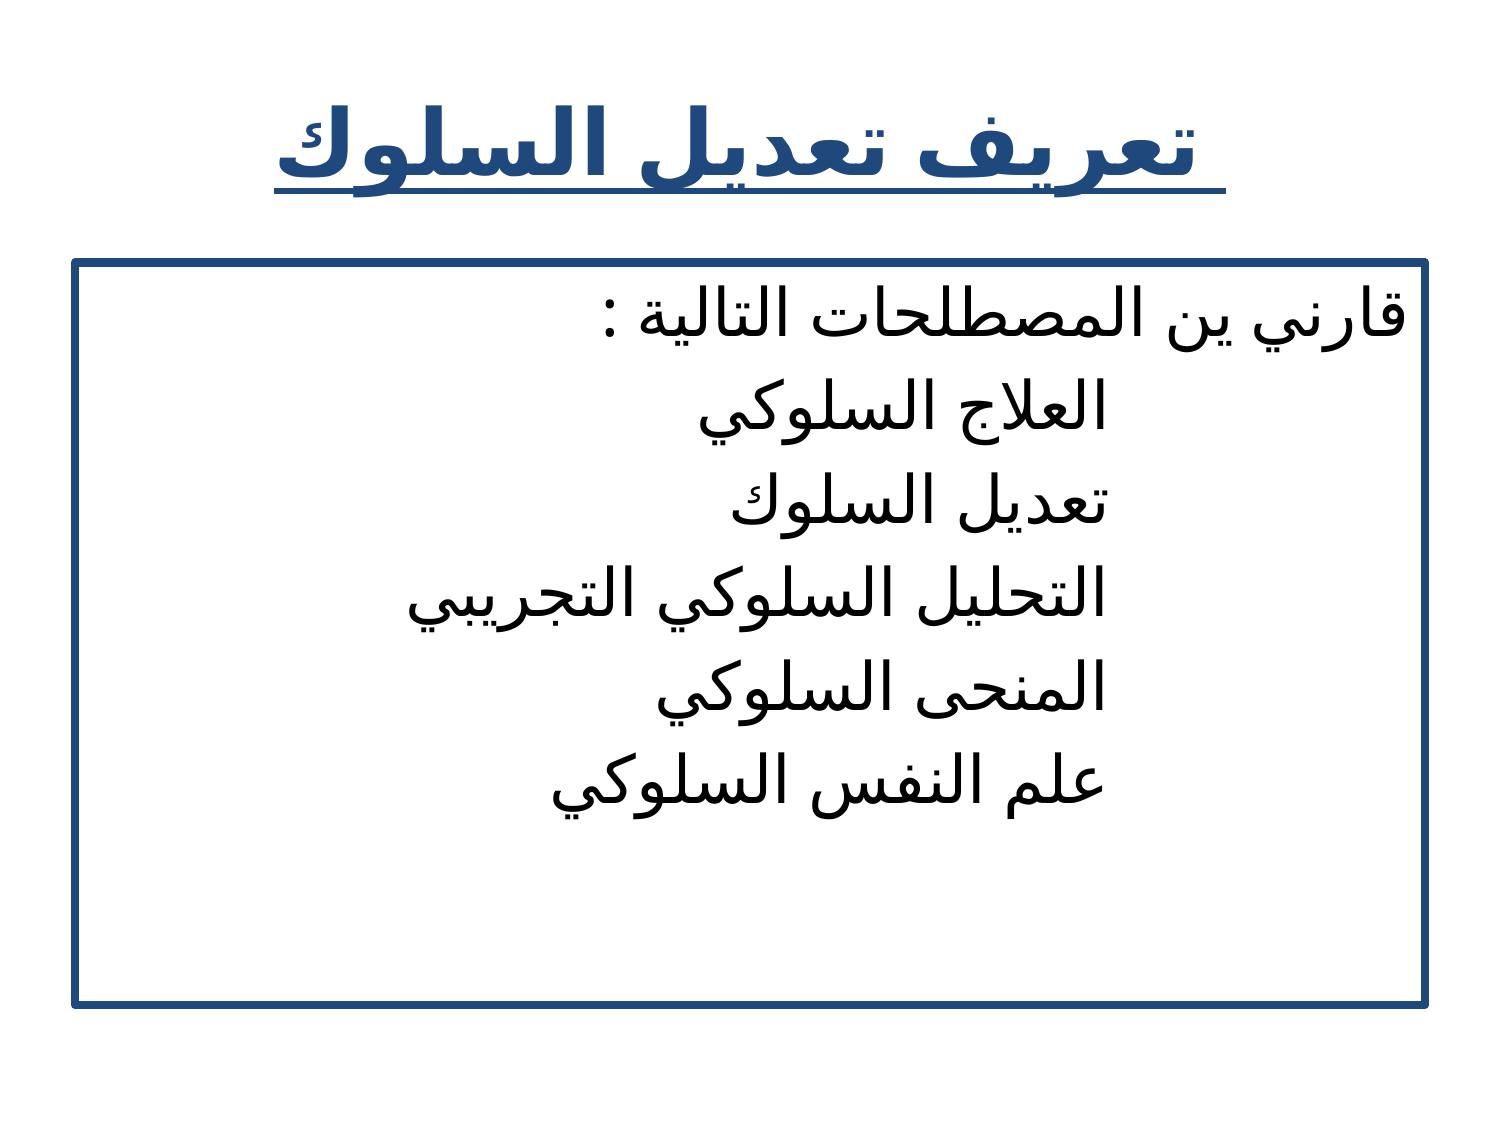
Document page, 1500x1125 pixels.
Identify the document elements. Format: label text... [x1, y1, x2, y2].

list قارني ين المصطلحات التالية : العلاج السلوكي تعديل السلوك التحليل السلوكي التجريبي المنحى السلوكي علم النفس السلوكي [75, 262, 1425, 1005]
title تعريف تعديل السلوك [75, 45, 1425, 233]
